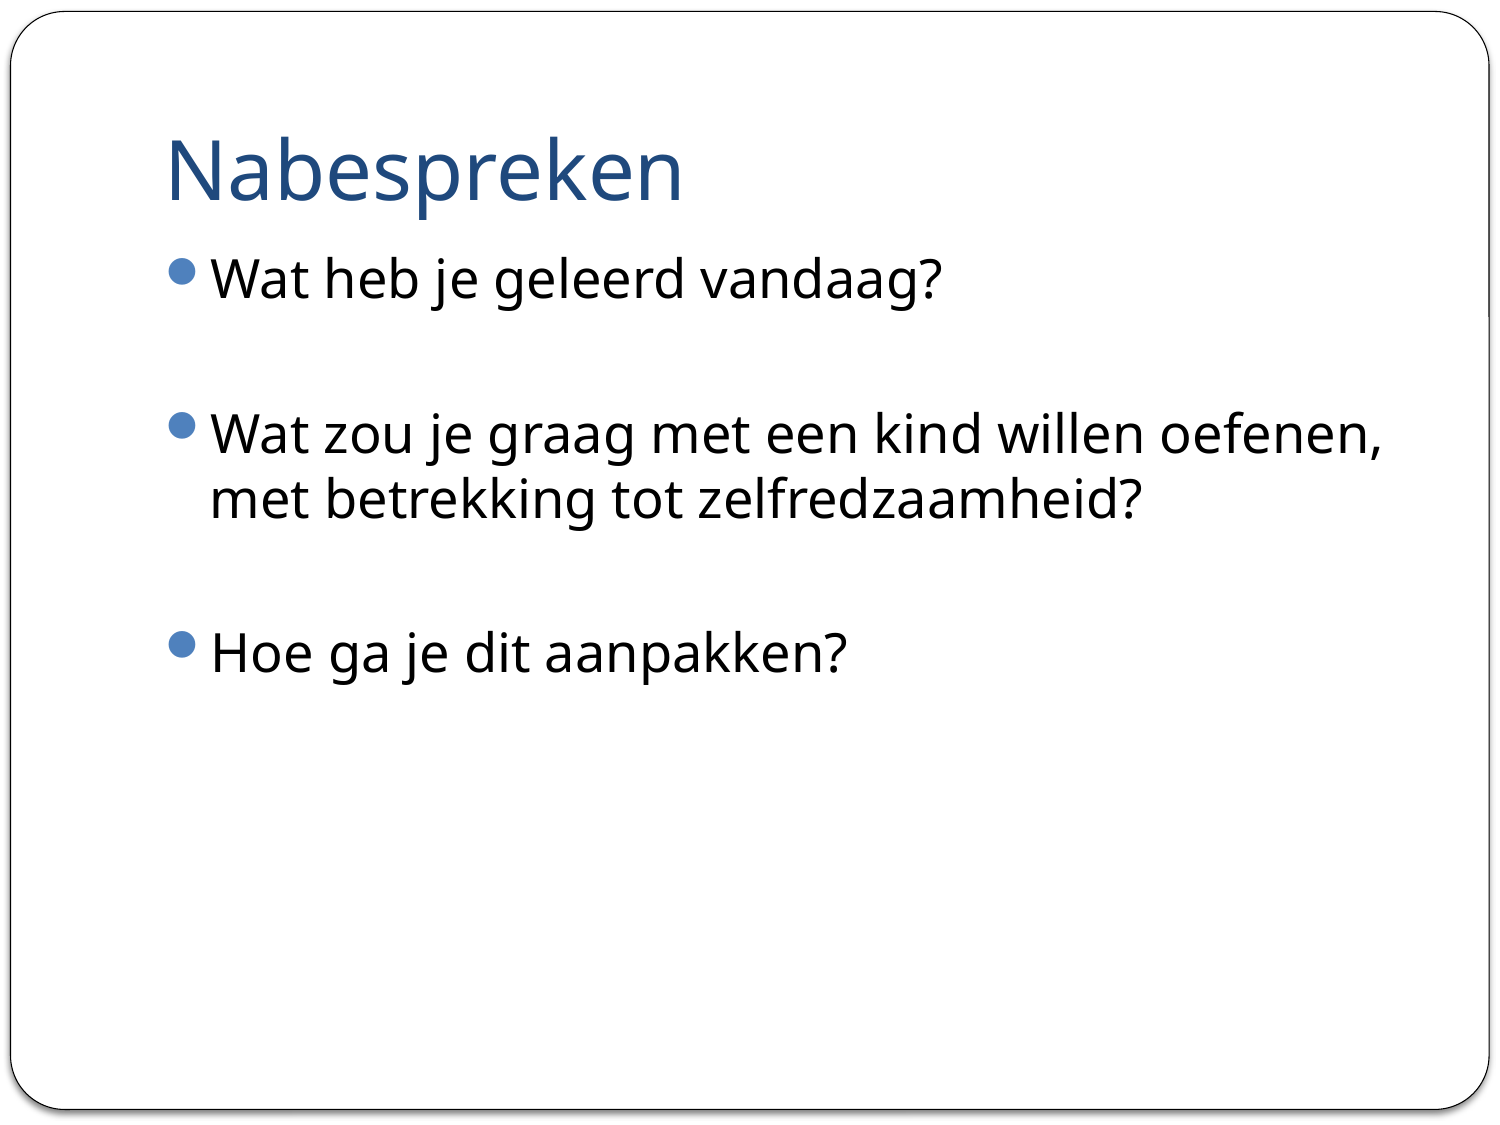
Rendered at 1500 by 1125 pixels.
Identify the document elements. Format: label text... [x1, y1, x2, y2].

title Nabespreken [150, 45, 1425, 233]
list Wat heb je geleerd vandaag? Wat zou je graag met een kind willen oefenen, met betrekking tot zelfredzaamheid? Hoe ga je dit aanpakken? [150, 237, 1425, 988]
